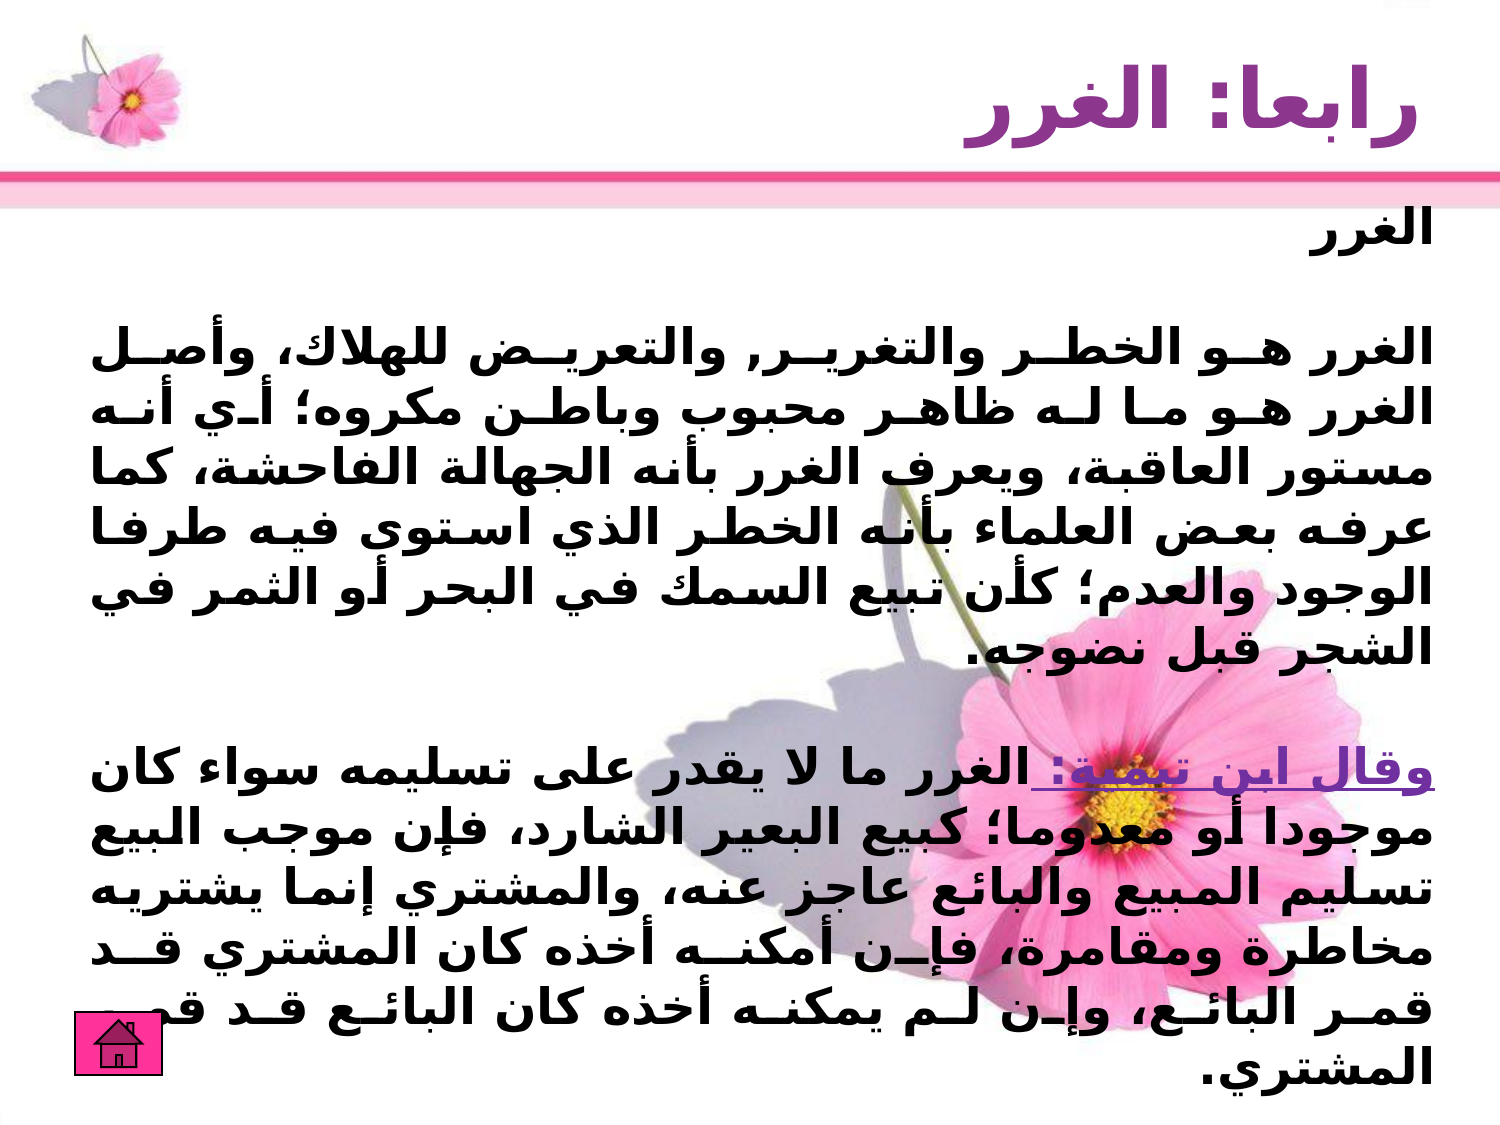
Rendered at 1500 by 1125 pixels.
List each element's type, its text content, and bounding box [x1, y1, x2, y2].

text_box الغرر الغرر هو الخطر والتغرير, والتعريض للهلاك، وأصل الغرر هو ما له ظاهر محبوب وباطن مكروه؛ أي أنه مستور العاقبة، ويعرف الغرر بأنه الجهالة الفاحشة، كما عرفه بعض العلماء بأنه الخطر الذي استوى فيه طرفا الوجود والعدم؛ كأن تبيع السمك في البحر أو الثمر في الشجر قبل نضوجه. وقال ابن تيمية: الغرر ما لا يقدر على تسليمه سواء كان موجودا أو معدوما؛ كبيع البعير الشارد، فإن موجب البيع تسليم المبيع والبائع عاجز عنه، والمشتري إنما يشتريه مخاطرة ومقامرة، فإن أمكنه أخذه كان المشتري قد قمر البائع، وإن لم يمكنه أخذه كان البائع قد قمر المشتري. وعرفه ابن القيم بتعريف جامع فقال: بأنه مالا يعلم حصوله، أو لا تعرف حقيقته ومقداره. والخلاصة أن بيع الغرر هو البيع الذي يتضمن خطرا يلحق أحد المتعاقدين فيؤدي إلى ضياع ماله. [75, 187, 1450, 1125]
picture [0, 0, 1500, 1125]
text_box [74, 1012, 163, 1075]
text_box رابعا: الغرر [249, 37, 1438, 153]
